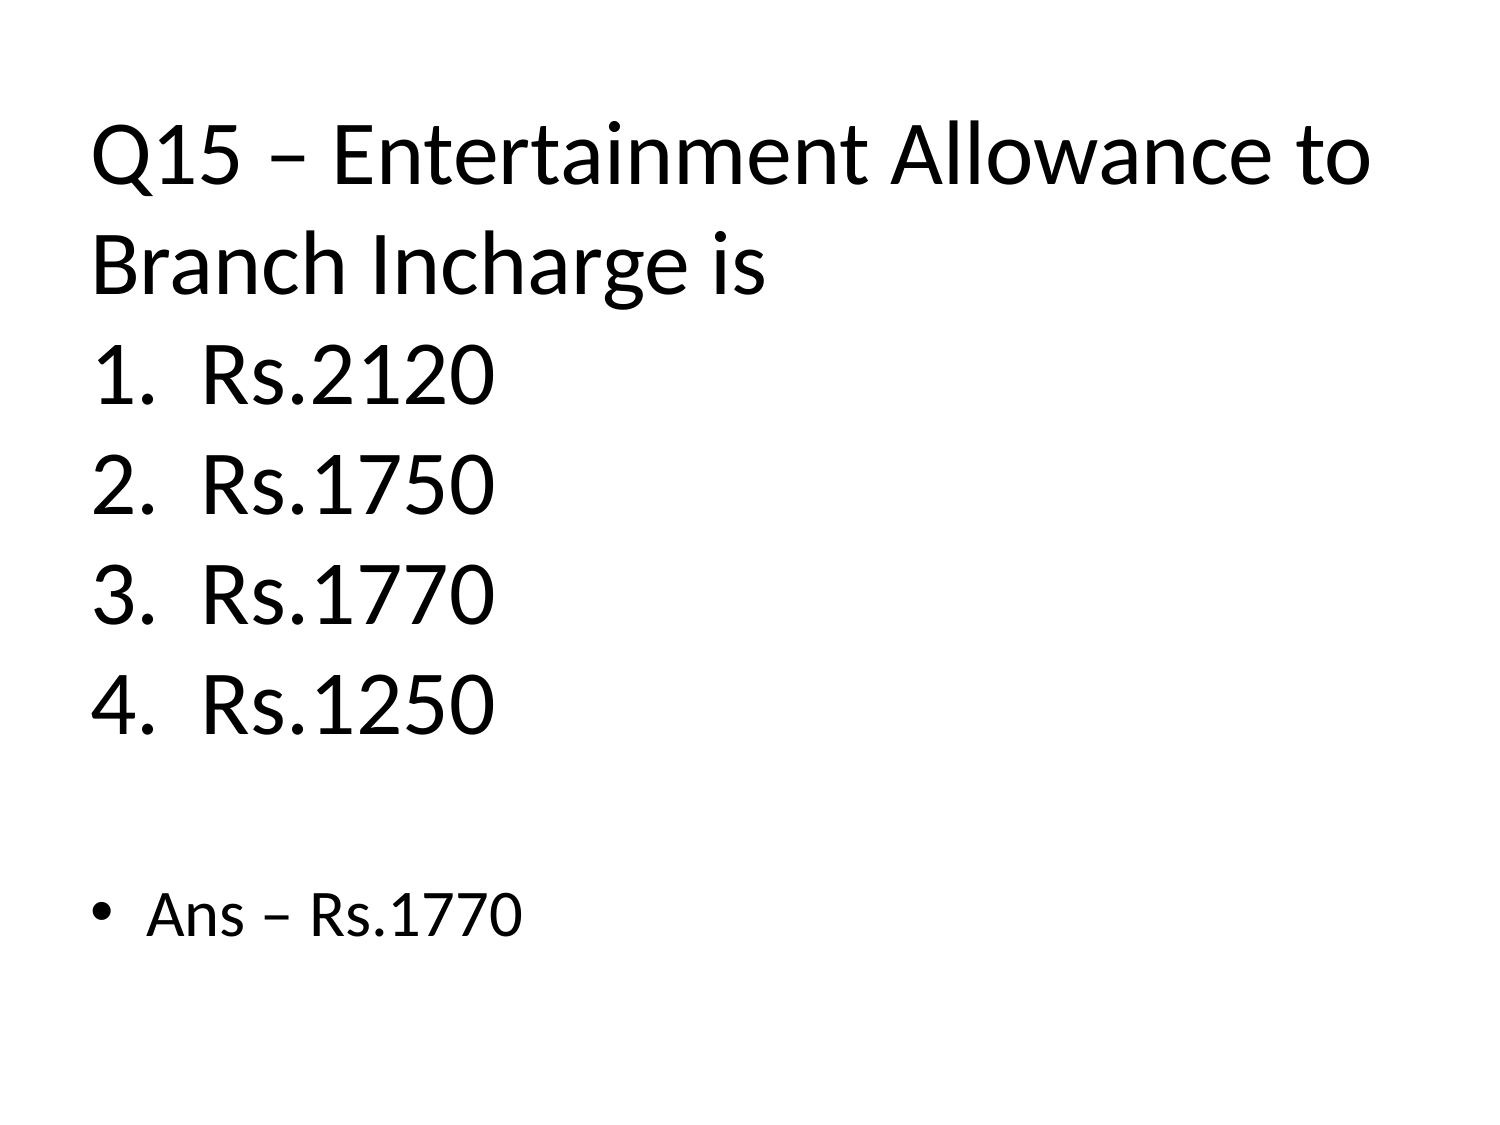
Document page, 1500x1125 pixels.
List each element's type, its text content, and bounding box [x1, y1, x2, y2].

title Q15 – Entertainment Allowance to Branch Incharge is 1. Rs.2120 2. Rs.1750 3. Rs.1770 4. Rs.1250 [75, 45, 1425, 800]
list Ans – Rs.1770 [75, 862, 1425, 1005]
